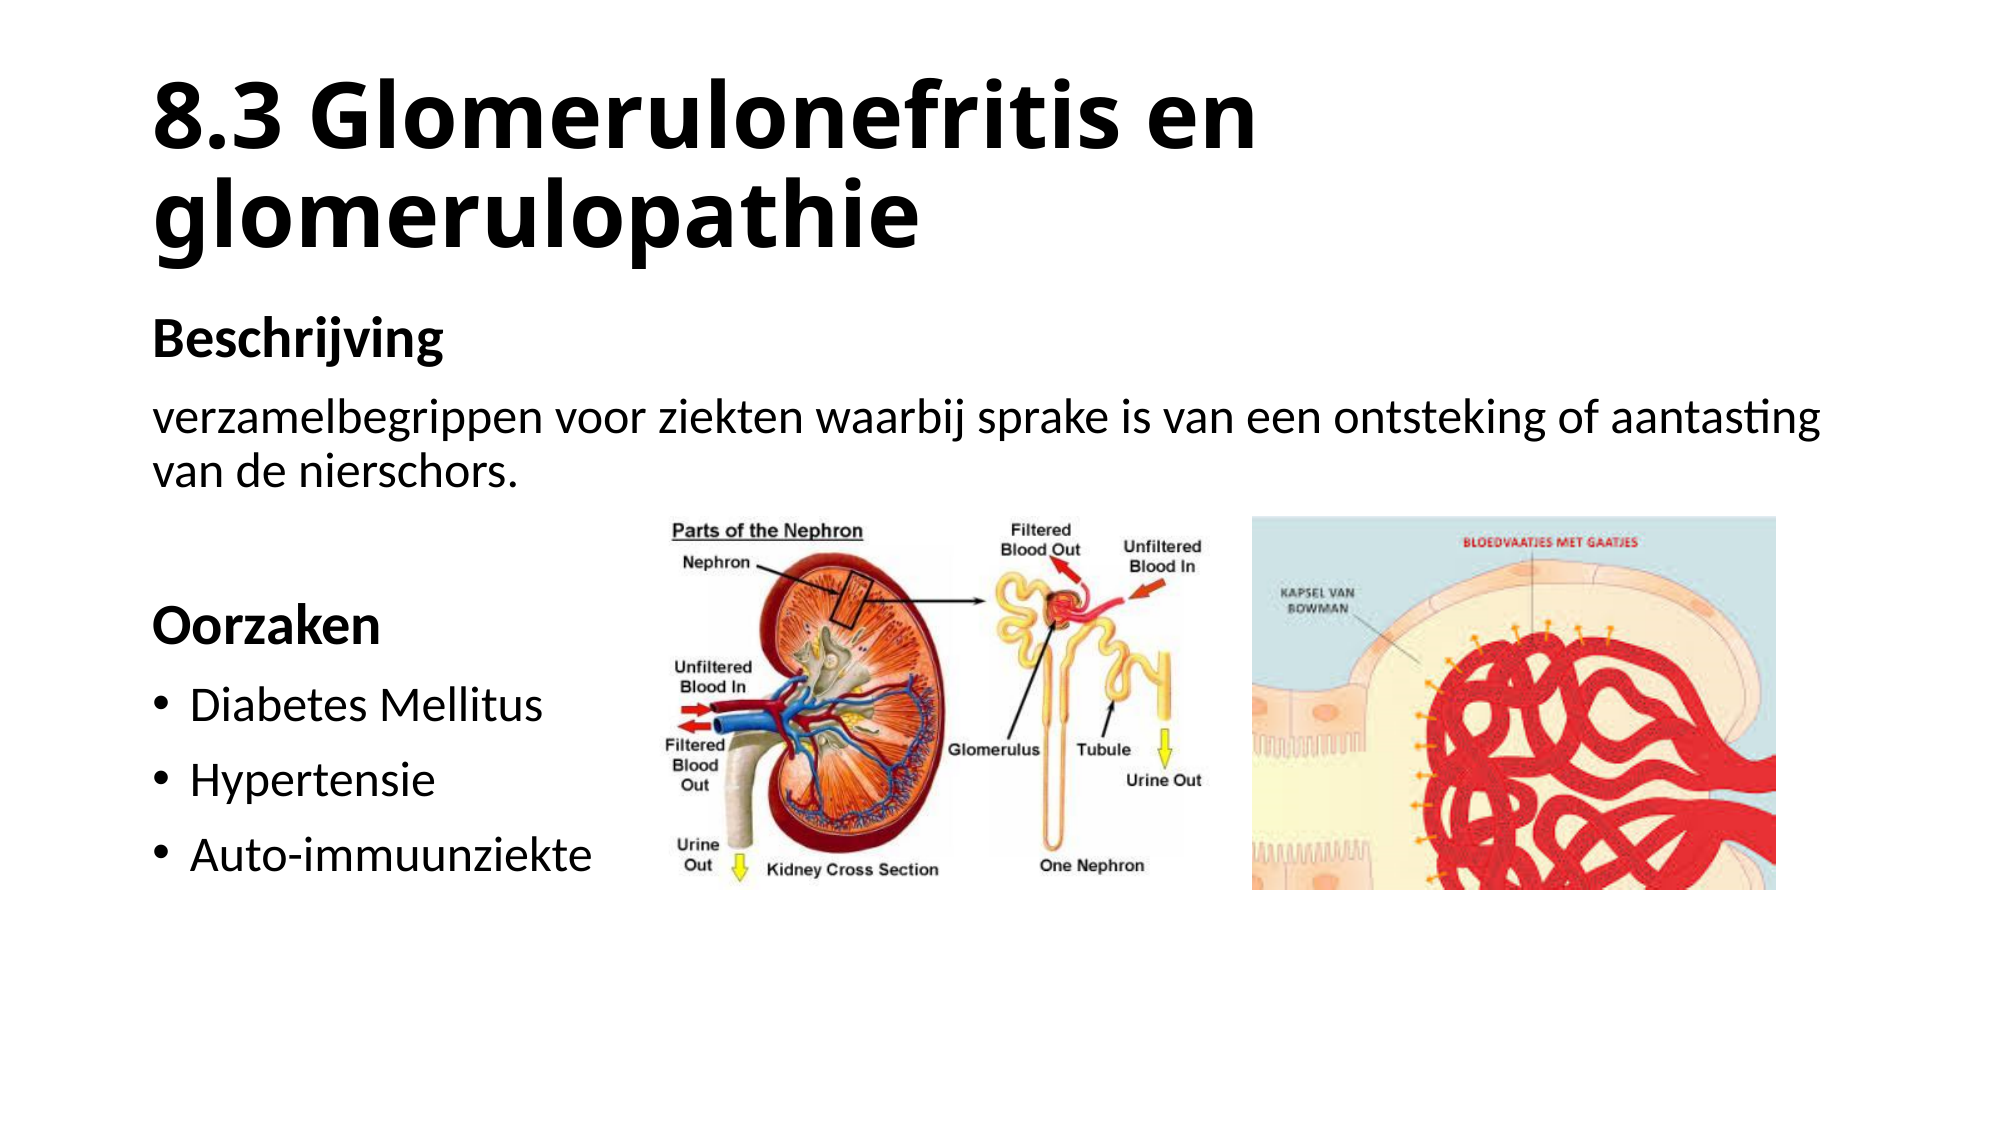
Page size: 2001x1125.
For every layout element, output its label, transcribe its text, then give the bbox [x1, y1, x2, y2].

picture [659, 516, 1220, 890]
list Beschrijving verzamelbegrippen voor ziekten waarbij sprake is van een ontsteking of aantasting van de nierschors. Oorzaken Diabetes Mellitus Hypertensie Auto-immuunziekte [137, 299, 1863, 1014]
title 8.3 Glomerulonefritis en glomerulopathie [137, 59, 1863, 278]
picture [1252, 516, 1776, 890]
